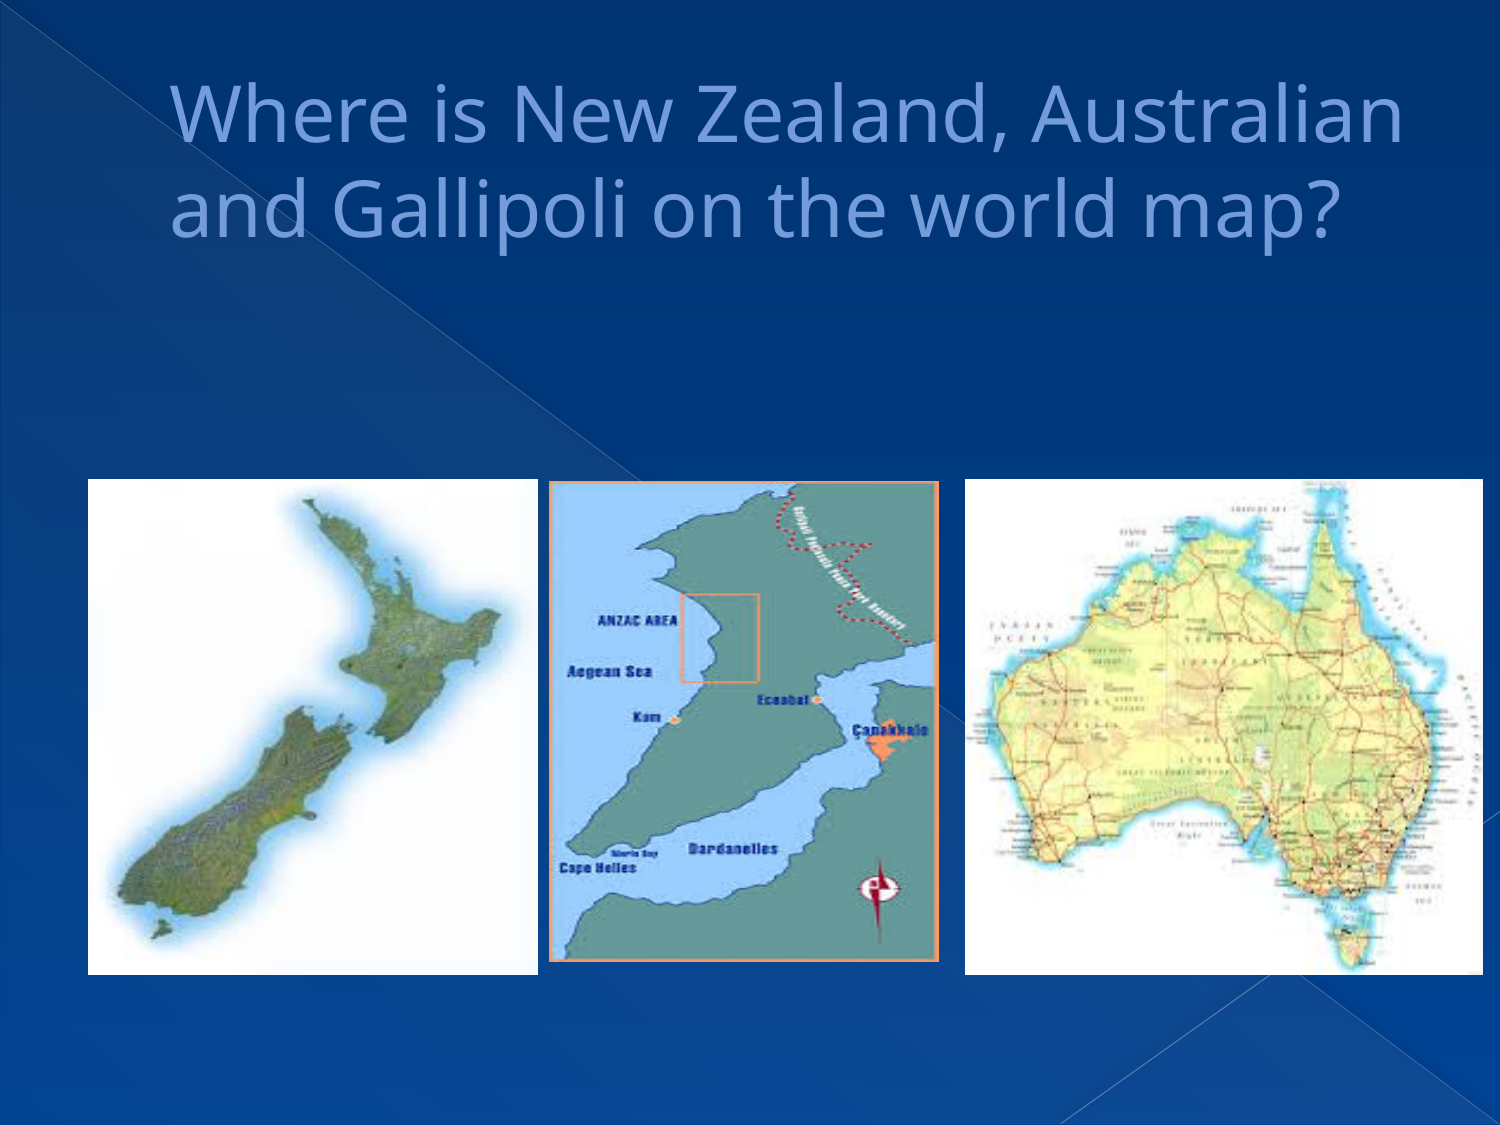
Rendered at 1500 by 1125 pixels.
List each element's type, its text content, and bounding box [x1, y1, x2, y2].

title Where is New Zealand, Australian and Gallipoli on the world map? [75, 43, 1425, 274]
picture [88, 479, 538, 976]
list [548, 481, 940, 962]
picture [965, 479, 1483, 976]
